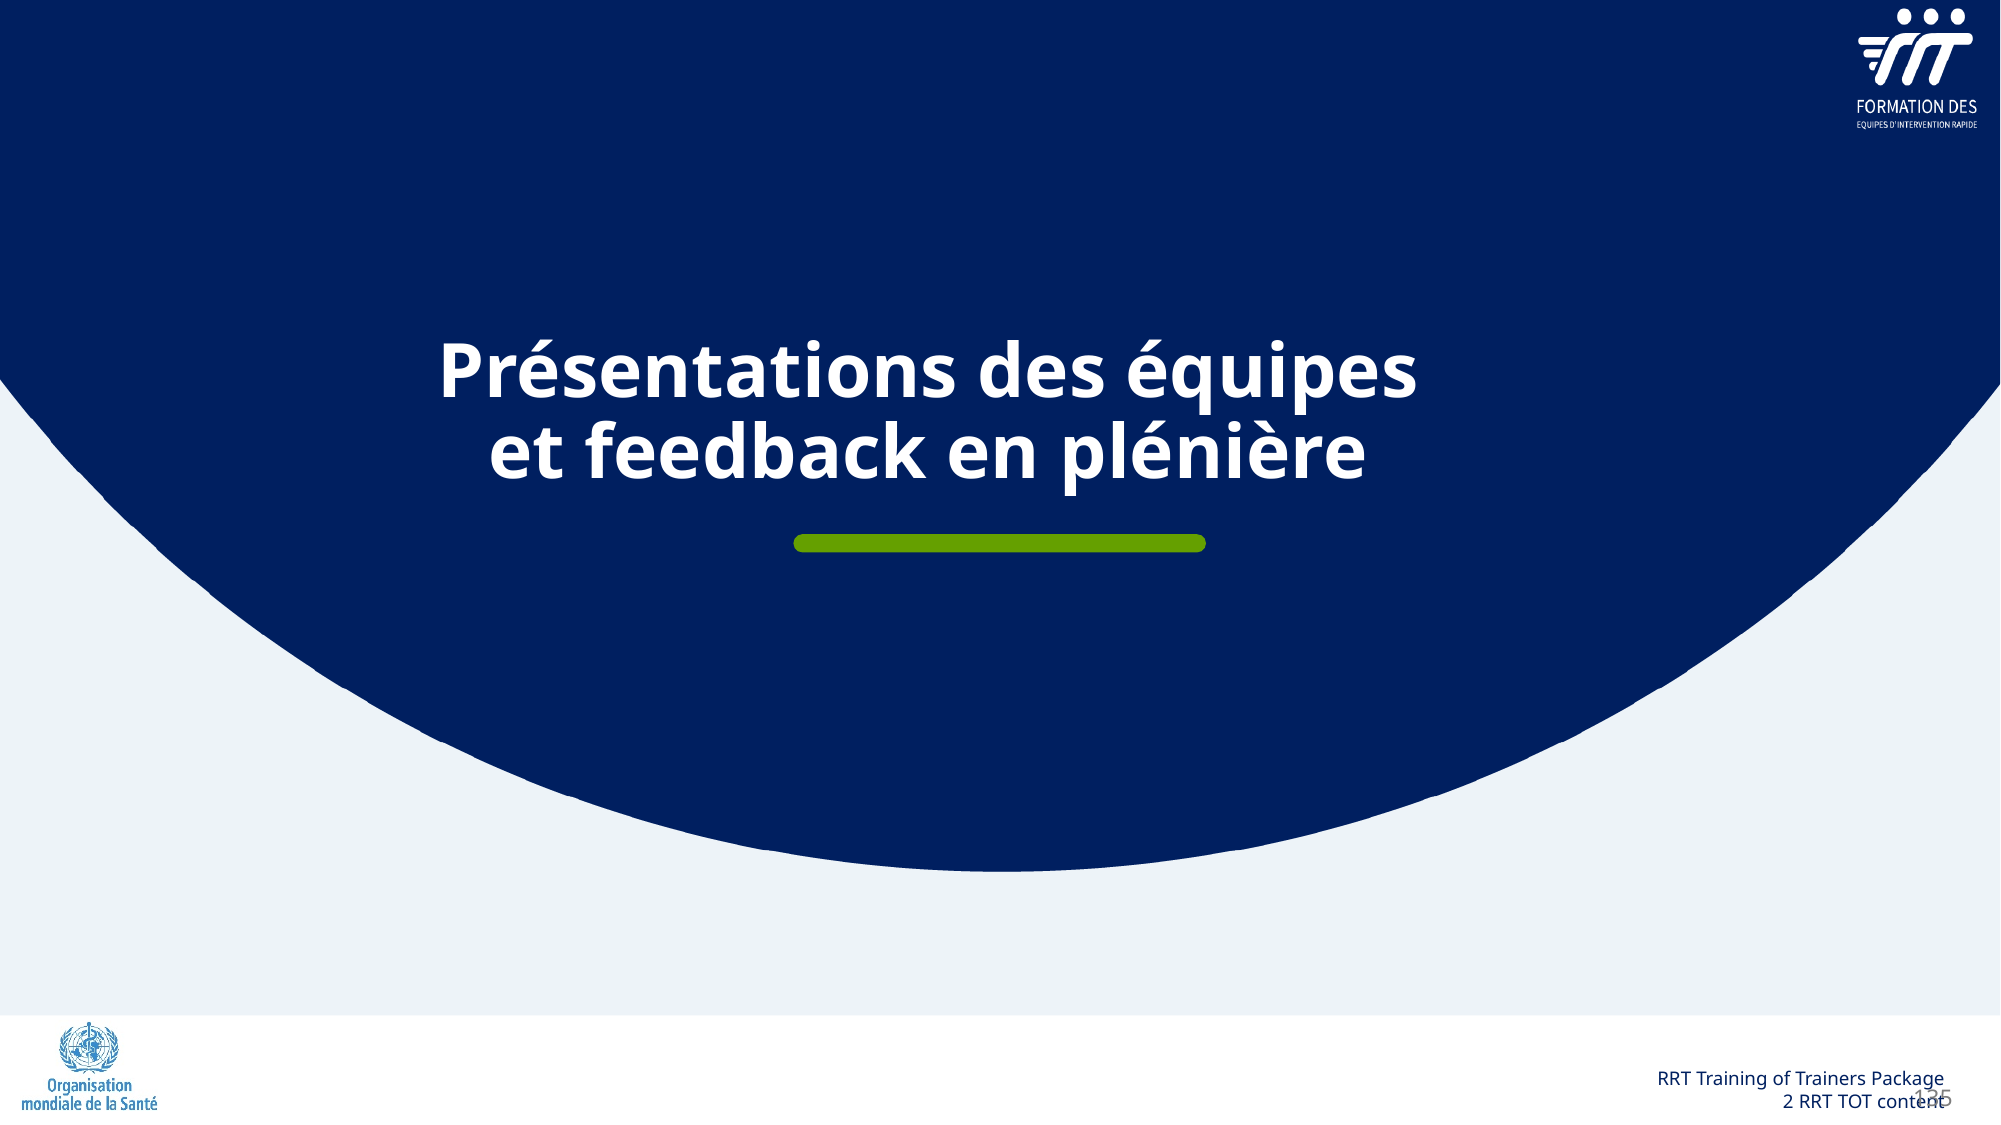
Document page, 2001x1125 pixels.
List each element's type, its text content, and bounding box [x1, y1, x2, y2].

picture [0, 0, 2001, 904]
list Présentations des équipes et feedback en plénière [427, 300, 1430, 609]
picture [20, 1020, 158, 1111]
